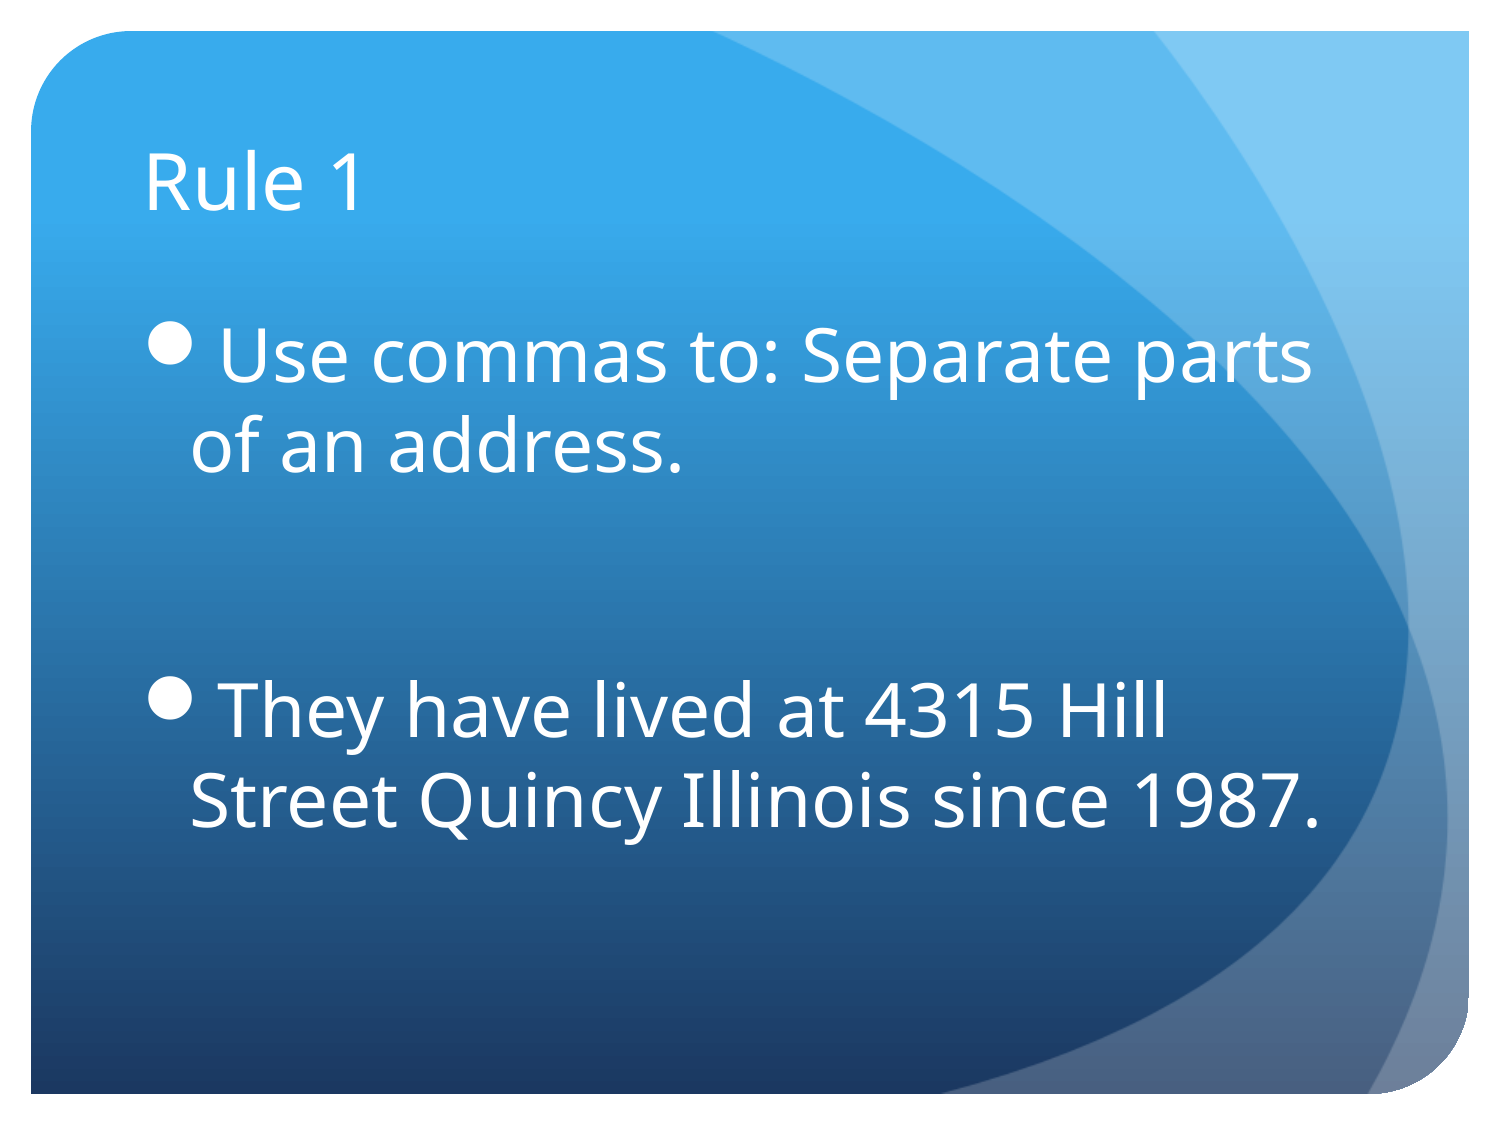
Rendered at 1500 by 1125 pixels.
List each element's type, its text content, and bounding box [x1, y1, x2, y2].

list They have lived at 4315 Hill Street Quincy Illinois since 1987. [127, 654, 1373, 993]
list Use commas to: Separate parts of an address. [127, 299, 1373, 638]
picture [24, 30, 1473, 1094]
title Rule 1 [127, 62, 1372, 234]
